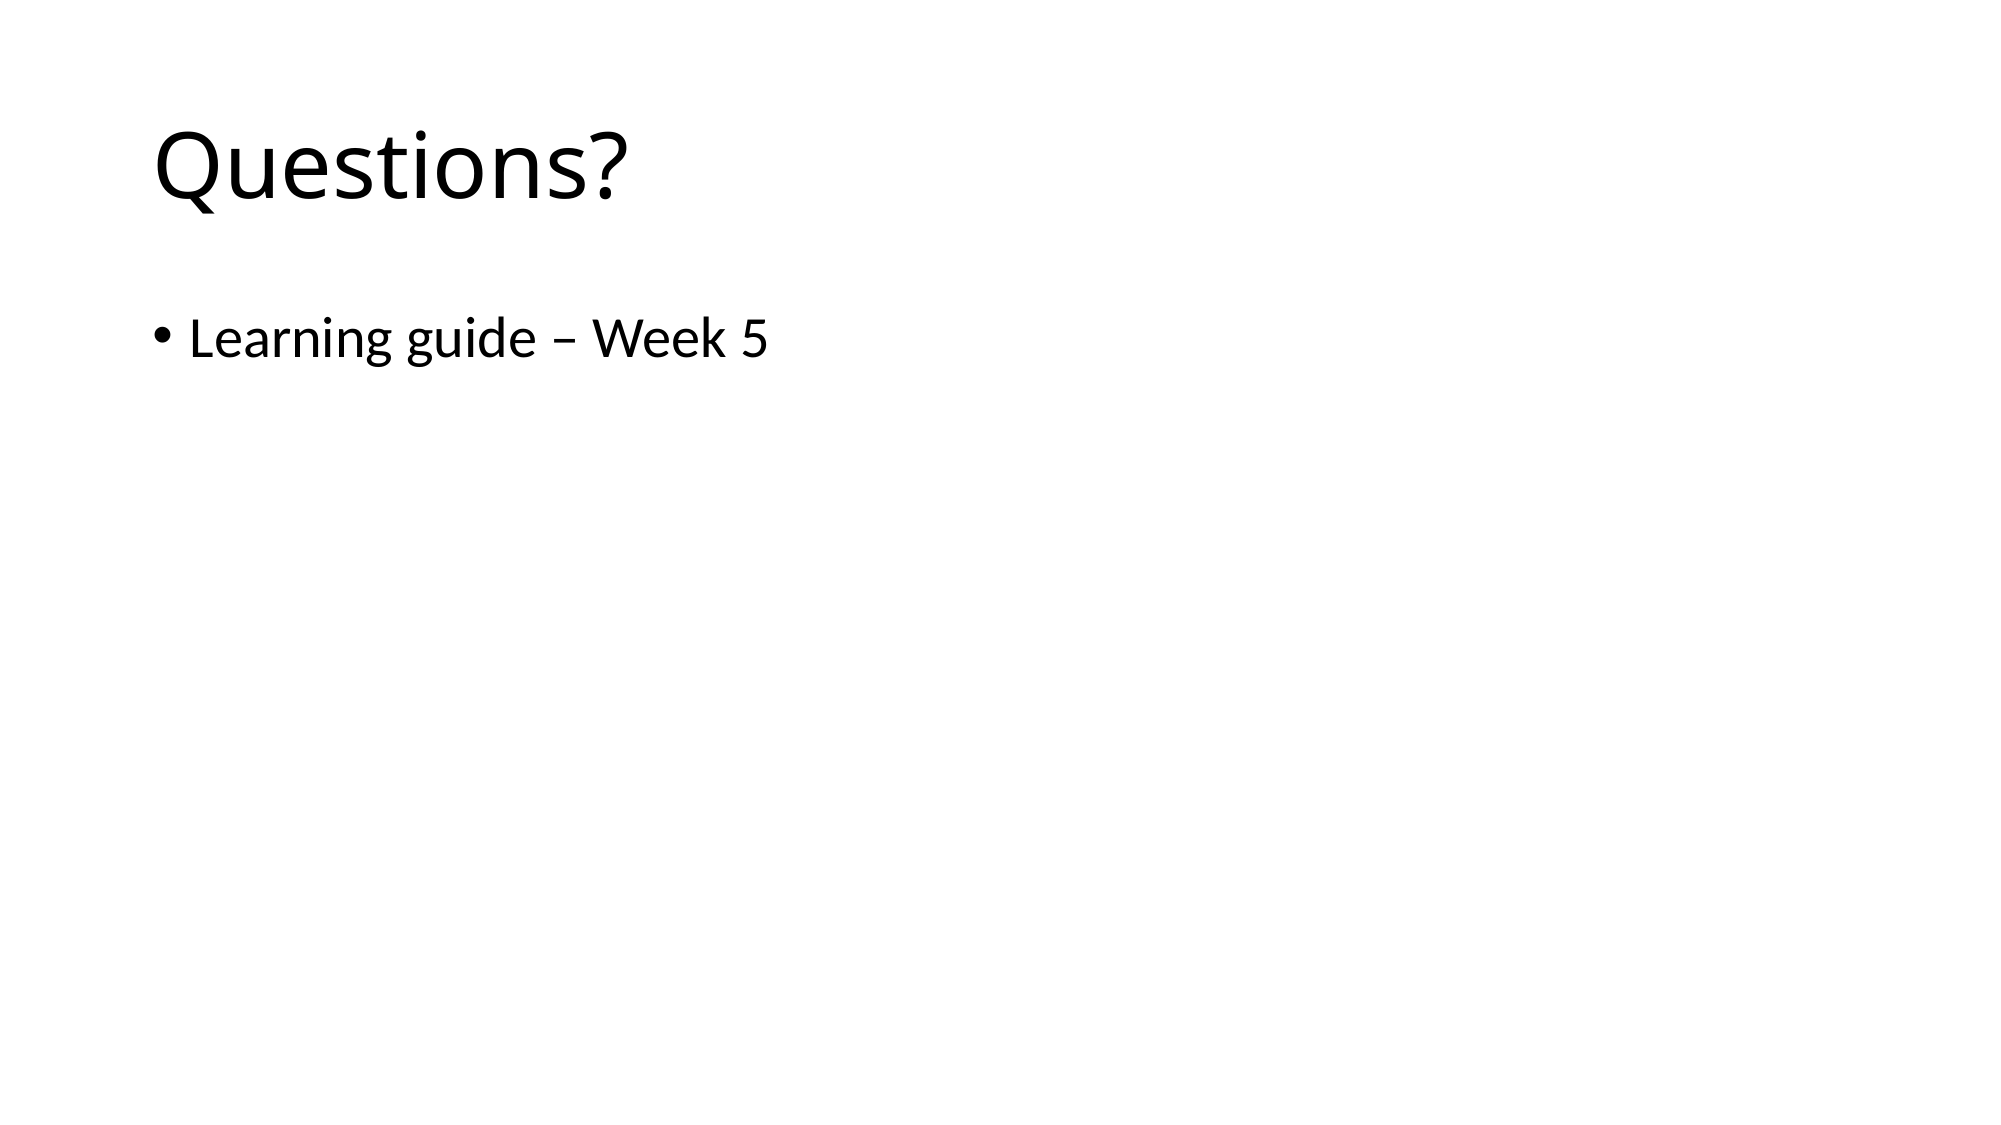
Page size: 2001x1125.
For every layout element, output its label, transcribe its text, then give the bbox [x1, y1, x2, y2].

list Learning guide – Week 5 [137, 299, 1863, 1014]
title Questions? [137, 59, 1863, 278]
